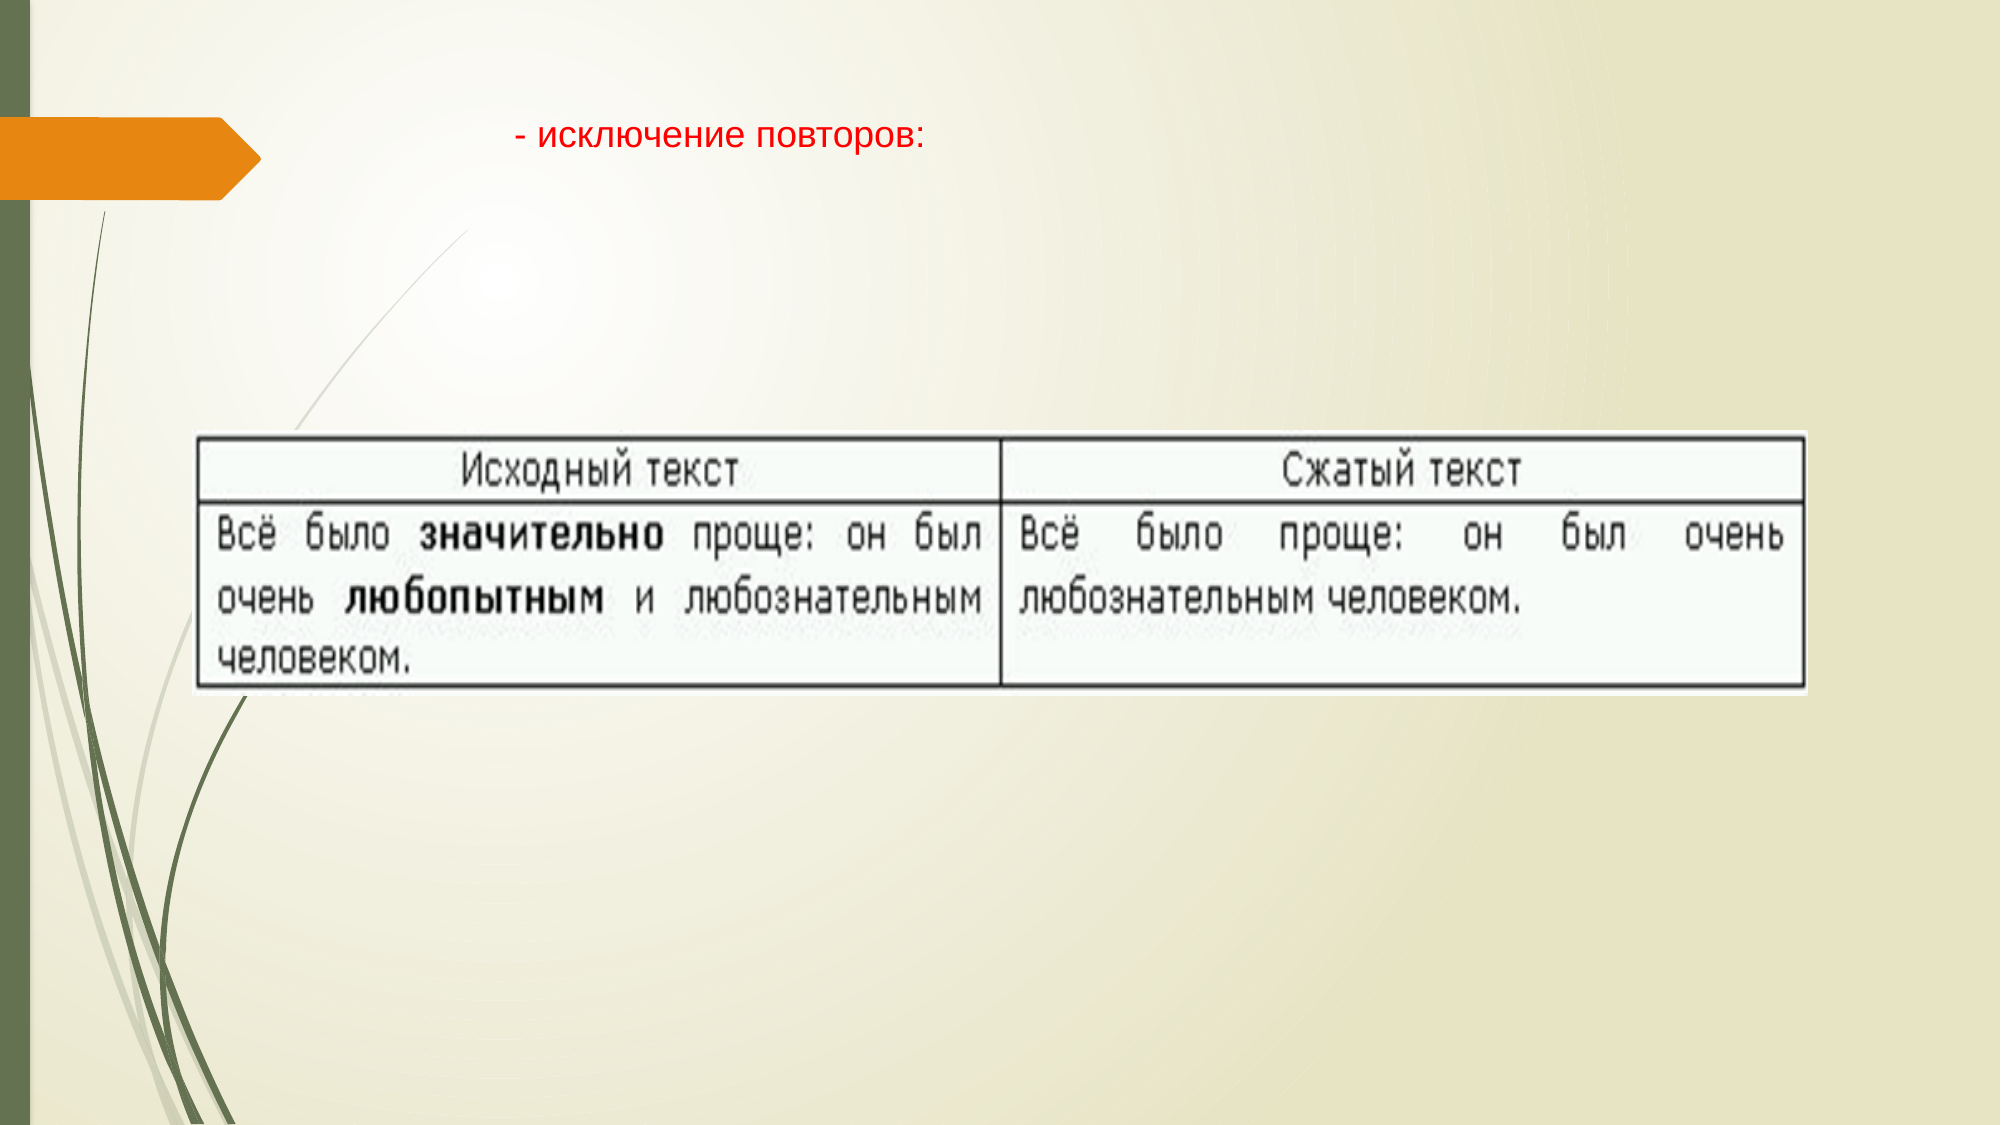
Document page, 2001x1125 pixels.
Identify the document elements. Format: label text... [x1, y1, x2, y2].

title - исключение повторов: [425, 102, 1888, 313]
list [192, 430, 1808, 696]
